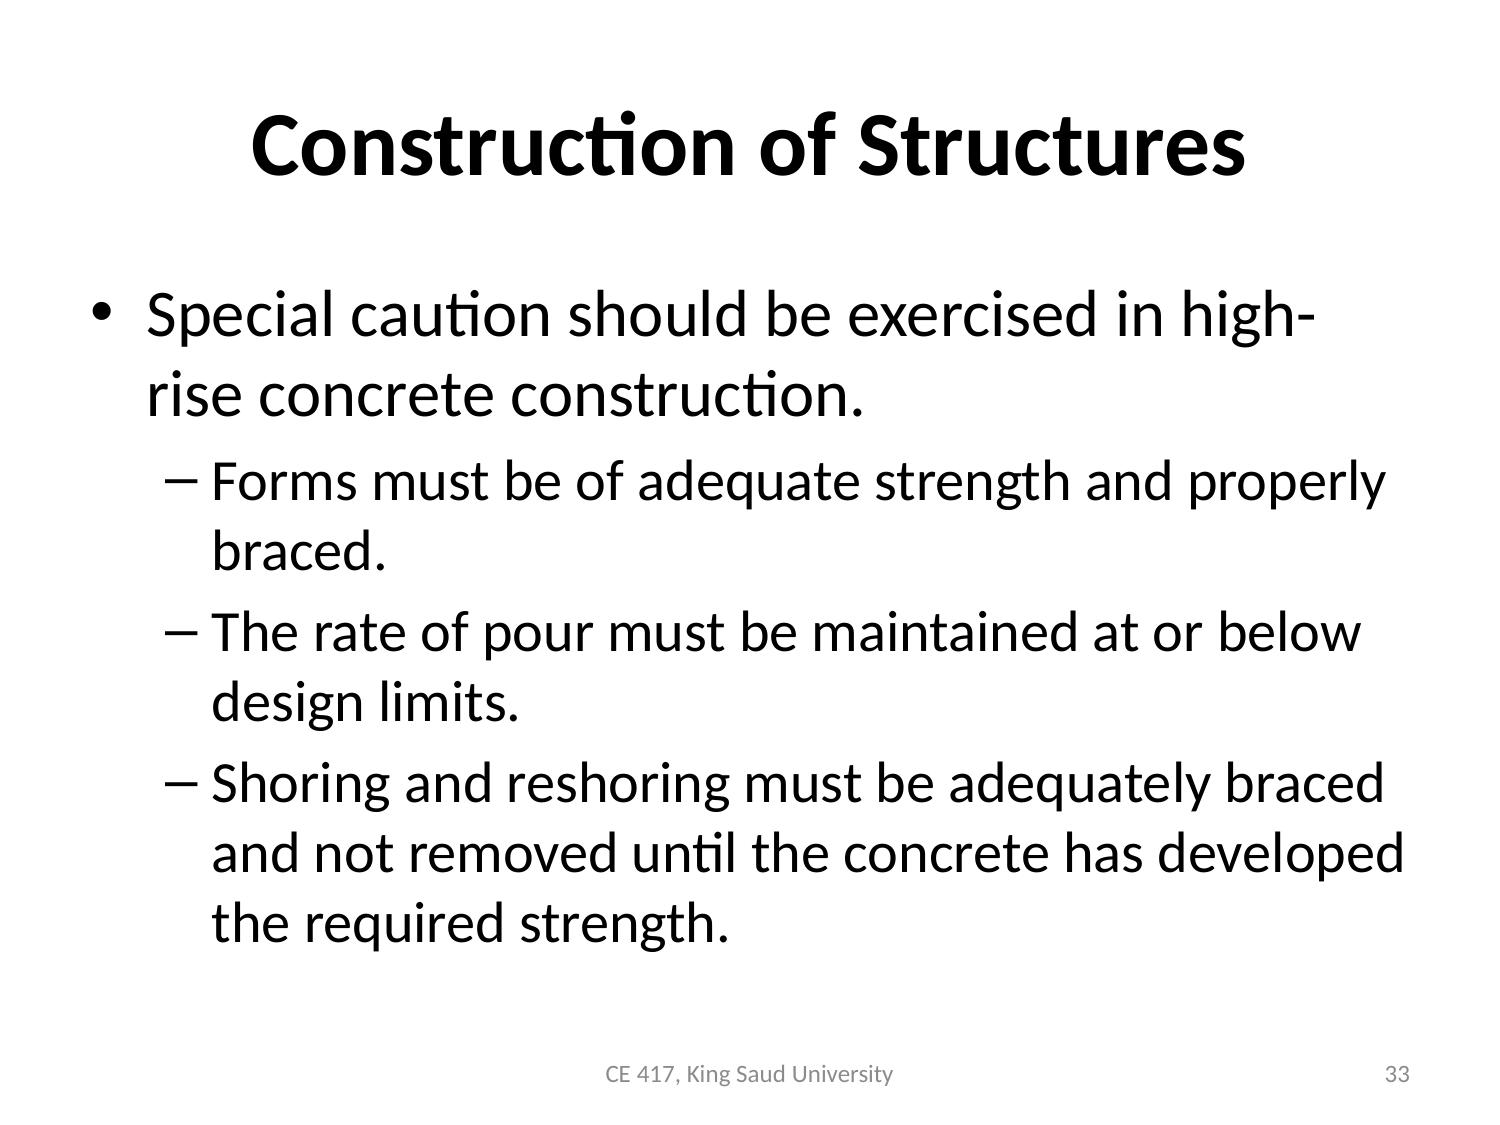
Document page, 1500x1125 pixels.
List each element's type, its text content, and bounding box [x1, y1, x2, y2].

title Construction of Structures [75, 45, 1425, 233]
list Special caution should be exercised in high-rise concrete construction. Forms must be of adequate strength and properly braced. The rate of pour must be maintained at or below design limits. Shoring and reshoring must be adequately braced and not removed until the concrete has developed the required strength. [75, 262, 1425, 1075]
slide_number 33 [1074, 1042, 1425, 1103]
footer CE 417, King Saud University [512, 1042, 988, 1103]
